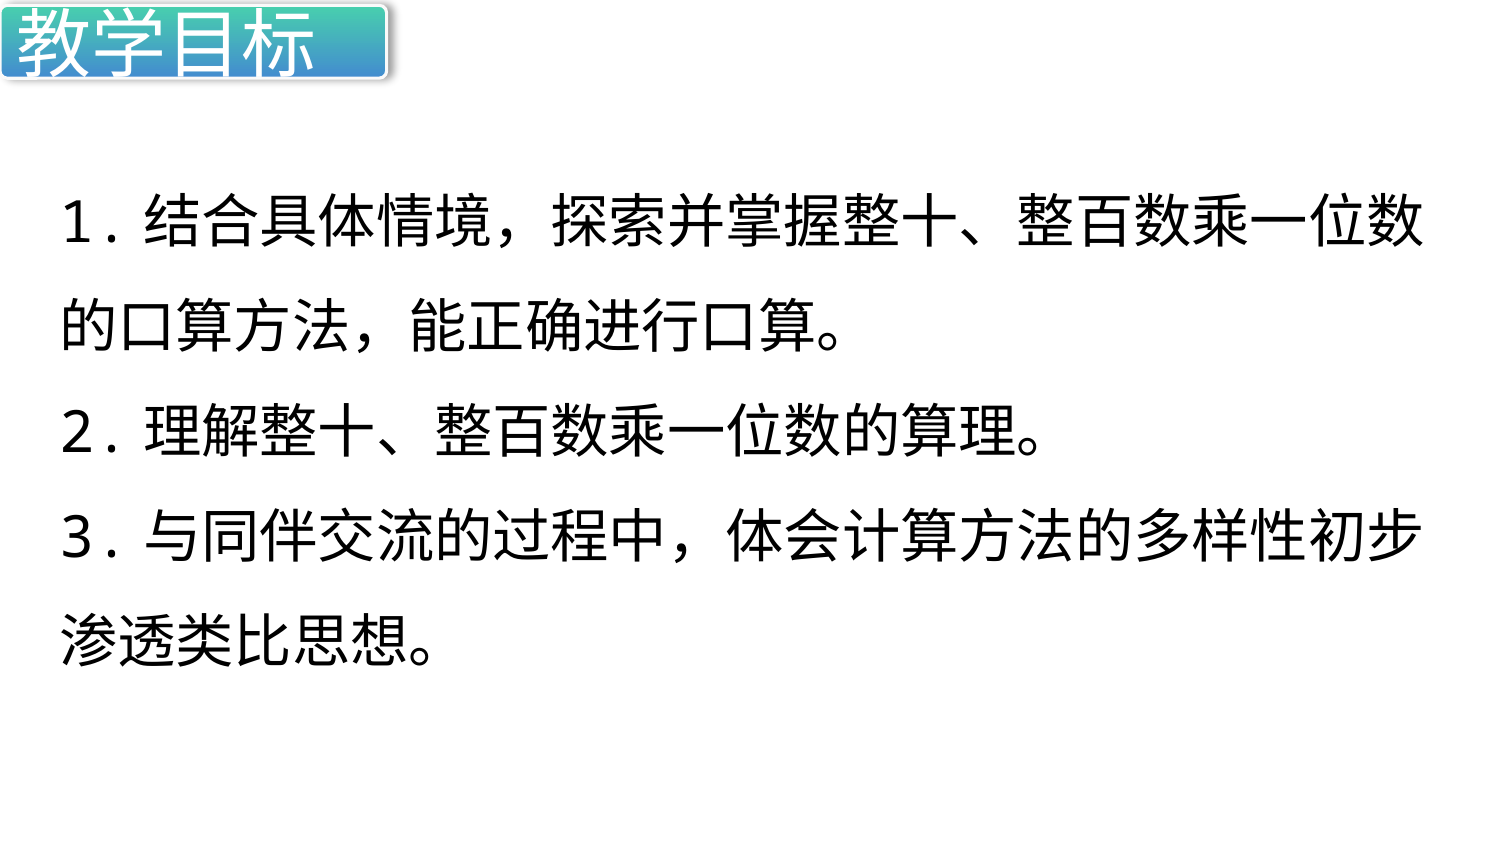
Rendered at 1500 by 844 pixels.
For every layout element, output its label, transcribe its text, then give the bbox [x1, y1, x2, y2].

text_box 1.结合具体情境，探索并掌握整十、整百数乘一位数的口算方法，能正确进行口算。 2.理解整十、整百数乘一位数的算理。 3.与同伴交流的过程中，体会计算方法的多样性初步渗透类比思想。 [44, 142, 1456, 682]
text_box 教学目标 [0, 4, 388, 80]
